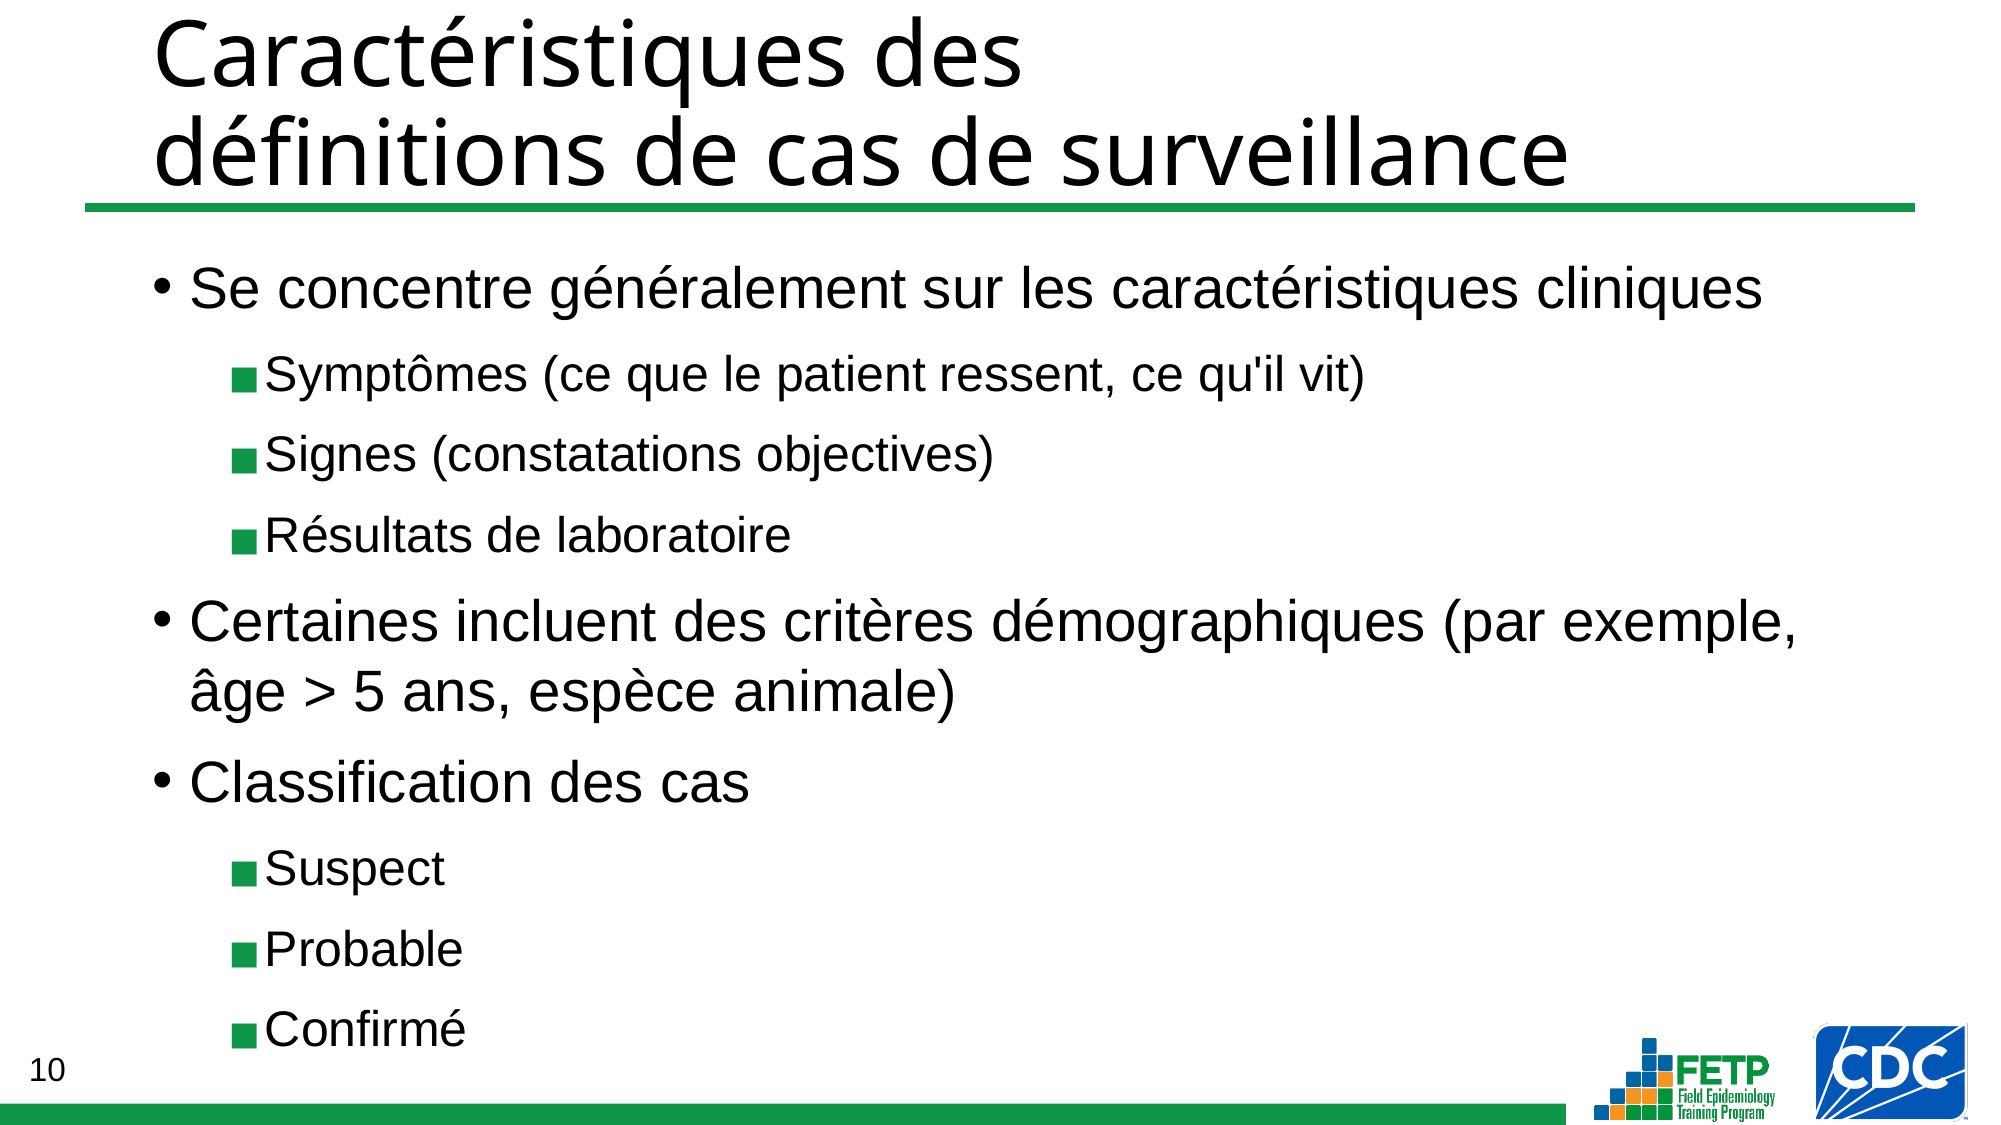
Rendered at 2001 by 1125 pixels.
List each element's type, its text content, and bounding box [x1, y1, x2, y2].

picture [1594, 1076, 1775, 1122]
title Caractéristiques des définitions de cas de surveillance [137, 0, 1863, 207]
picture [1813, 1023, 1968, 1122]
list Se concentre généralement sur les caractéristiques cliniques Symptômes (ce que le patient ressent, ce qu'il vit) Signes (constatations objectives) Résultats de laboratoire Certaines incluent des critères démographiques (par exemple, âge > 5 ans, espèce animale) Classification des cas Suspect Probable Confirmé [137, 242, 1863, 1076]
